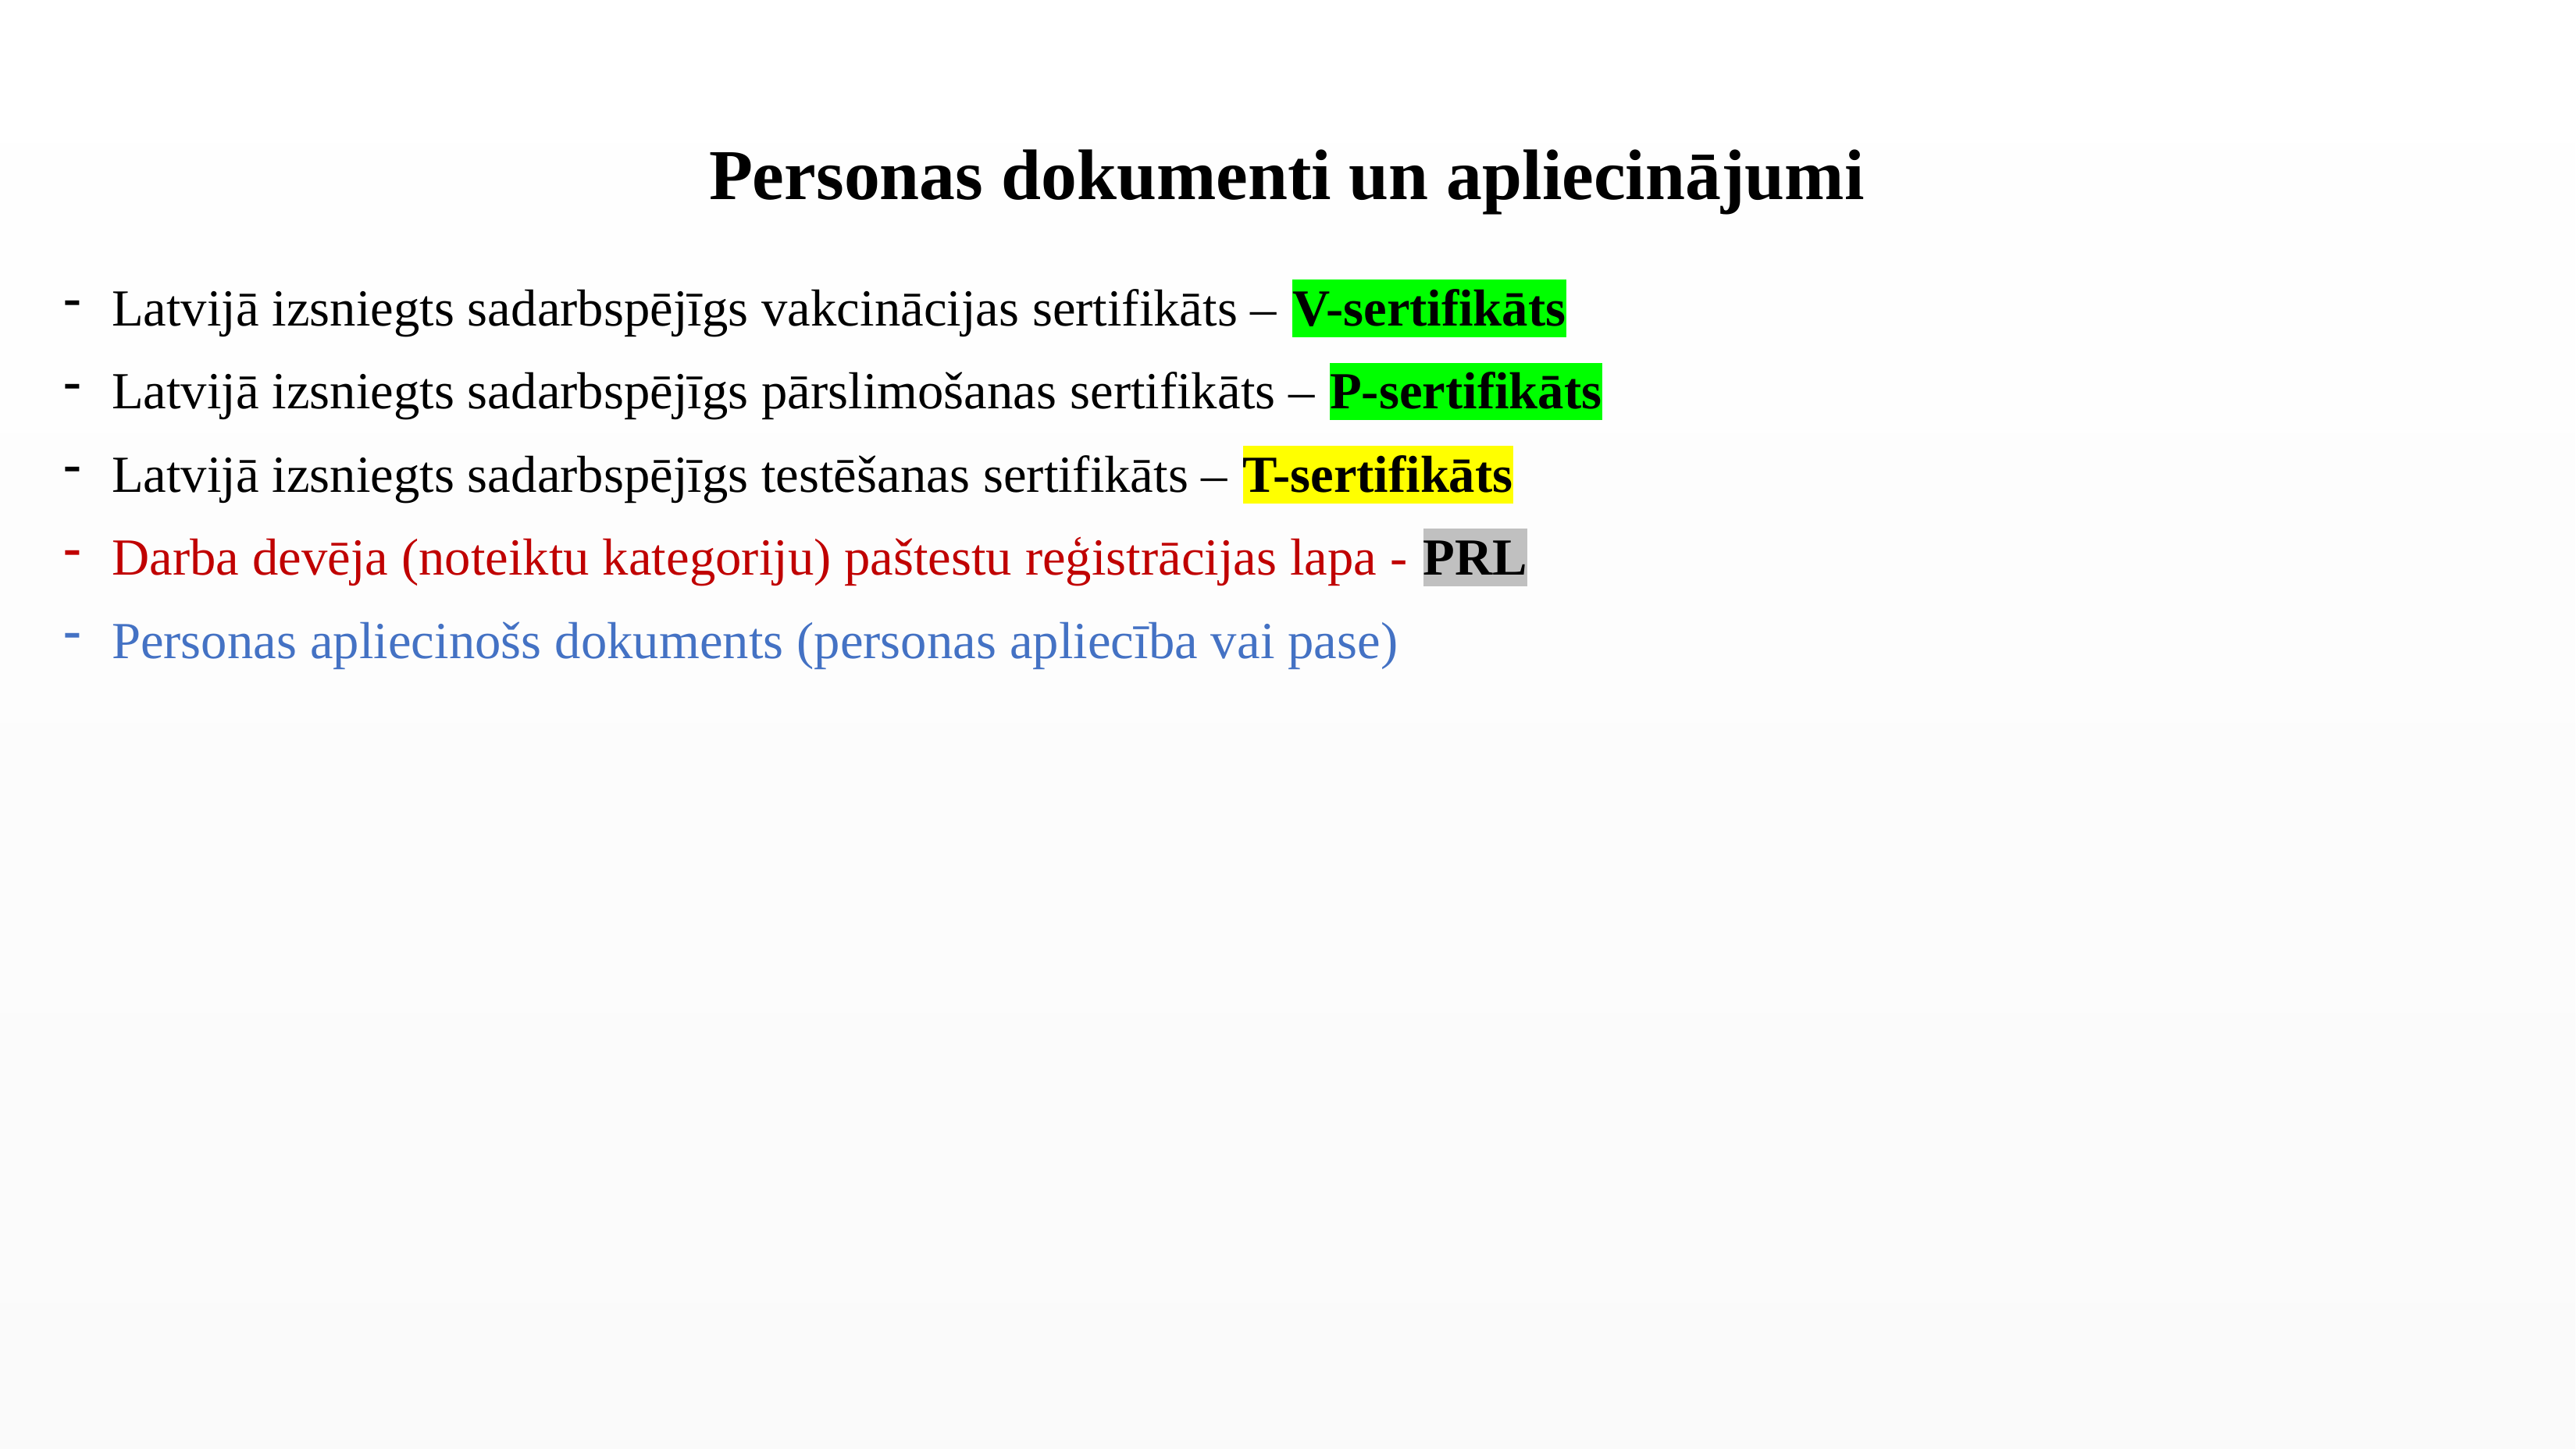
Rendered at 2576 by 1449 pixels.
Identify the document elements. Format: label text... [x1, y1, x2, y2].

list Latvijā izsniegts sadarbspējīgs vakcinācijas sertifikāts – V-sertifikāts Latvijā izsniegts sadarbspējīgs pārslimošanas sertifikāts – P-sertifikāts Latvijā izsniegts sadarbspējīgs testēšanas sertifikāts – T-sertifikāts Darba devēja (noteiktu kategoriju) paštestu reģistrācijas lapa - PRL Personas apliecinošs dokuments (personas apliecība vai pase) [52, 275, 2525, 1427]
title Personas dokumenti un apliecinājumi [176, 77, 2399, 275]
